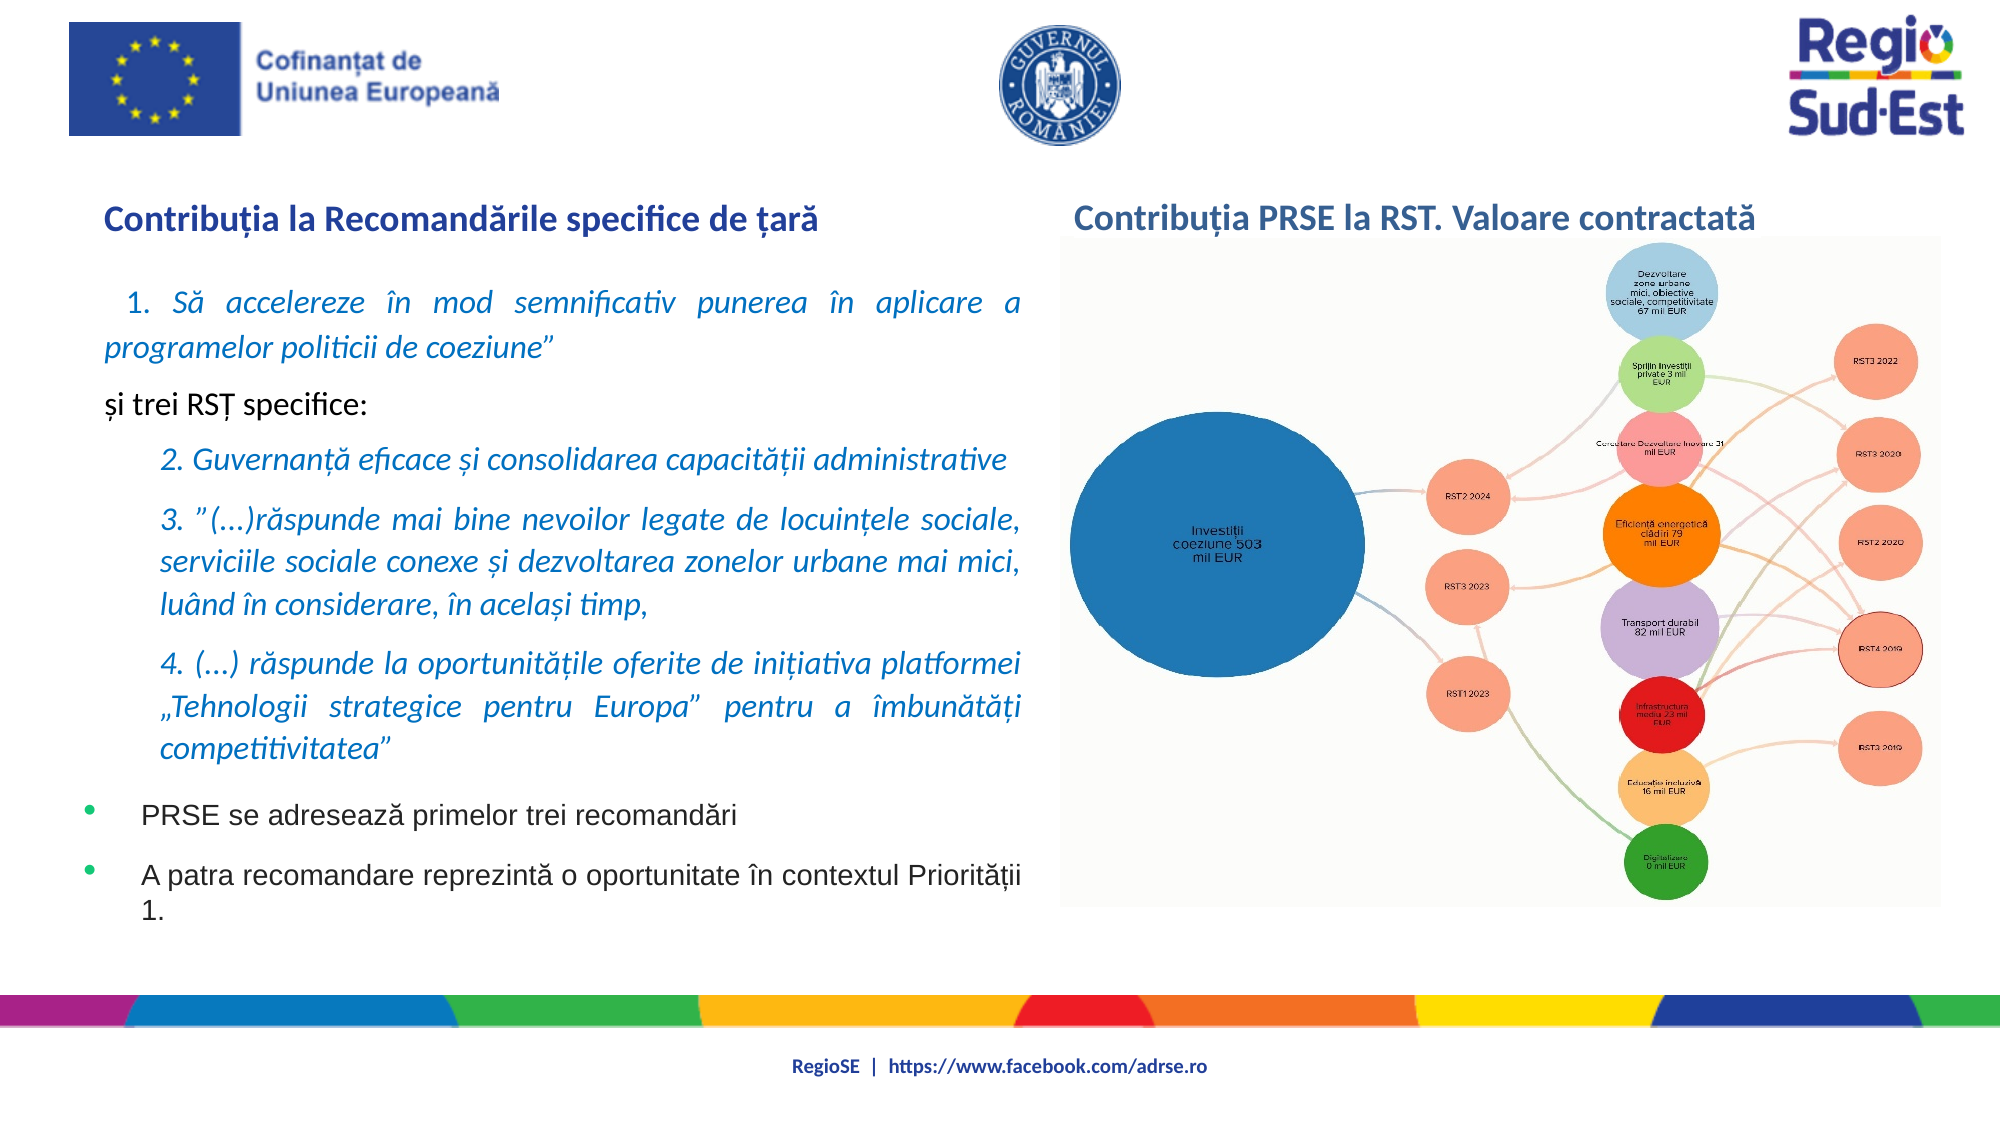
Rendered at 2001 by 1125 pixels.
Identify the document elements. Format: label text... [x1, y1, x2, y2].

text_box RegioSE | https://www.facebook.com/adrse.ro [776, 1029, 1223, 1085]
picture [1766, 0, 1987, 203]
picture [0, 995, 2000, 1029]
text_box 1. Să accelereze în mod semnificativ punerea în aplicare a programelor politicii de coeziune” și trei RSȚ specifice: 2. Guvernanță eficace și consolidarea capacității administrative 3. ”(...)răspunde mai bine nevoilor legate de locuințele sociale, serviciile sociale conexe și dezvoltarea zonelor urbane mai mici, luând în considerare, în același timp, 4. (...) răspunde la oportunitățile oferite de inițiativa platformei „Tehnologii strategice pentru Europa” pentru a îmbunătăți competitivitatea” PRSE se adresează primelor trei recomandări A patra recomandare reprezintă o oportunitate în contextul Priorității 1. [69, 267, 1038, 934]
text_box Contribuția la Recomandările specifice de țară [89, 186, 1059, 247]
picture [69, 22, 499, 137]
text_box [1059, 185, 1941, 907]
picture [999, 25, 1121, 146]
